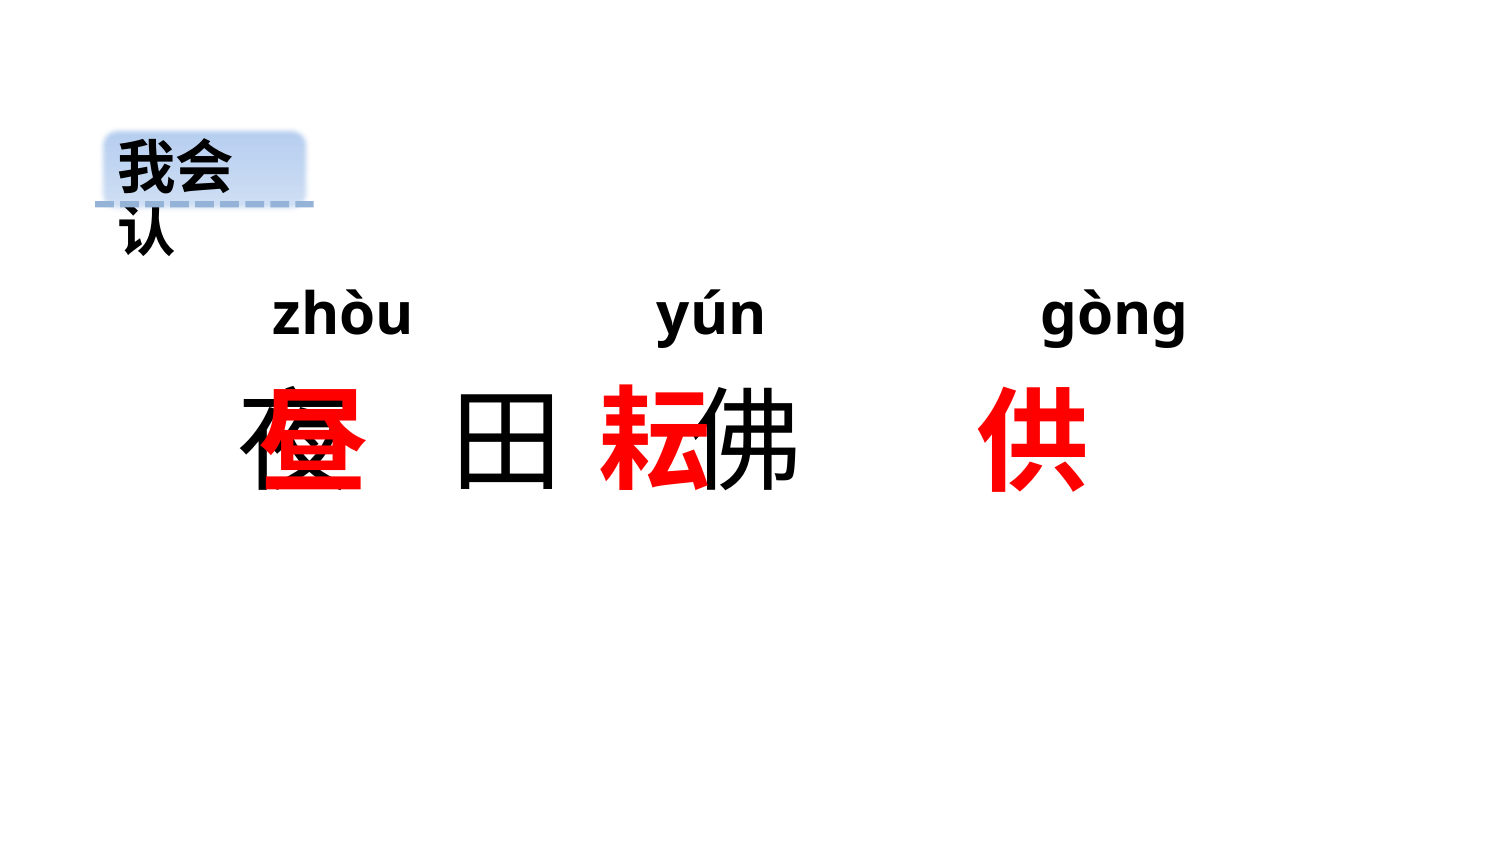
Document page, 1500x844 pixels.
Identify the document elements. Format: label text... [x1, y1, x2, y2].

text_box 供 [961, 362, 1101, 513]
text_box zhòu yún gòng [120, 268, 1391, 354]
text_box 昼 [243, 362, 384, 513]
text_box 夜 田 佛 [69, 361, 1285, 512]
text_box 耘 [583, 361, 723, 511]
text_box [94, 126, 314, 214]
